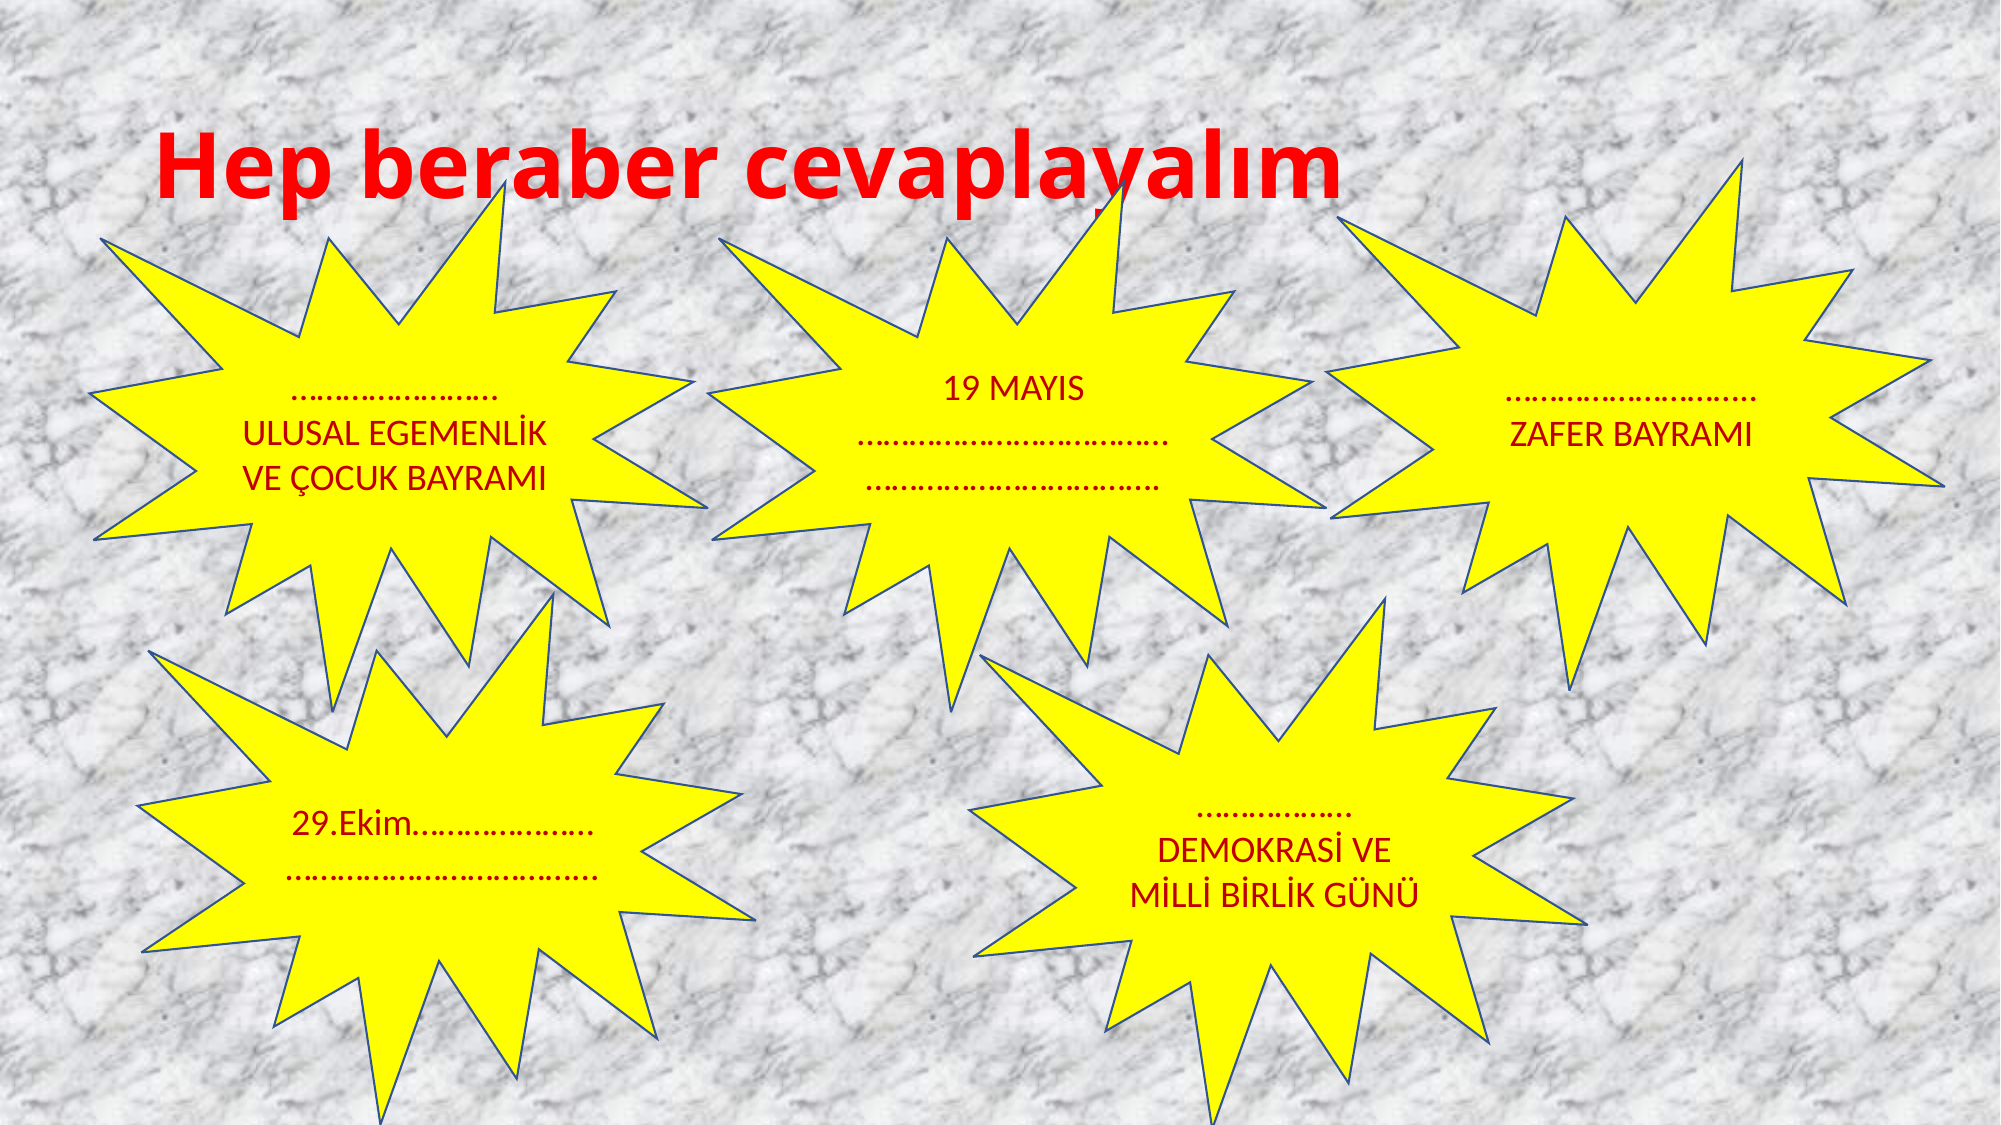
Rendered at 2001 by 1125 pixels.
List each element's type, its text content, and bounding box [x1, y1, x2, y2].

text_box …………………… ULUSAL EGEMENLİK VE ÇOCUK BAYRAMI [86, 178, 709, 713]
text_box 29.Ekim………………………………………………... [134, 590, 757, 1125]
text_box 19 MAYIS ……………………………………………………………. [705, 178, 1328, 713]
title Hep beraber cevaplayalım [137, 59, 1863, 278]
text_box ……………………….. ZAFER BAYRAMI [1323, 157, 1946, 692]
text_box ……………… DEMOKRASİ VE MİLLİ BİRLİK GÜNÜ [966, 595, 1589, 1125]
picture [0, 0, 2001, 1125]
